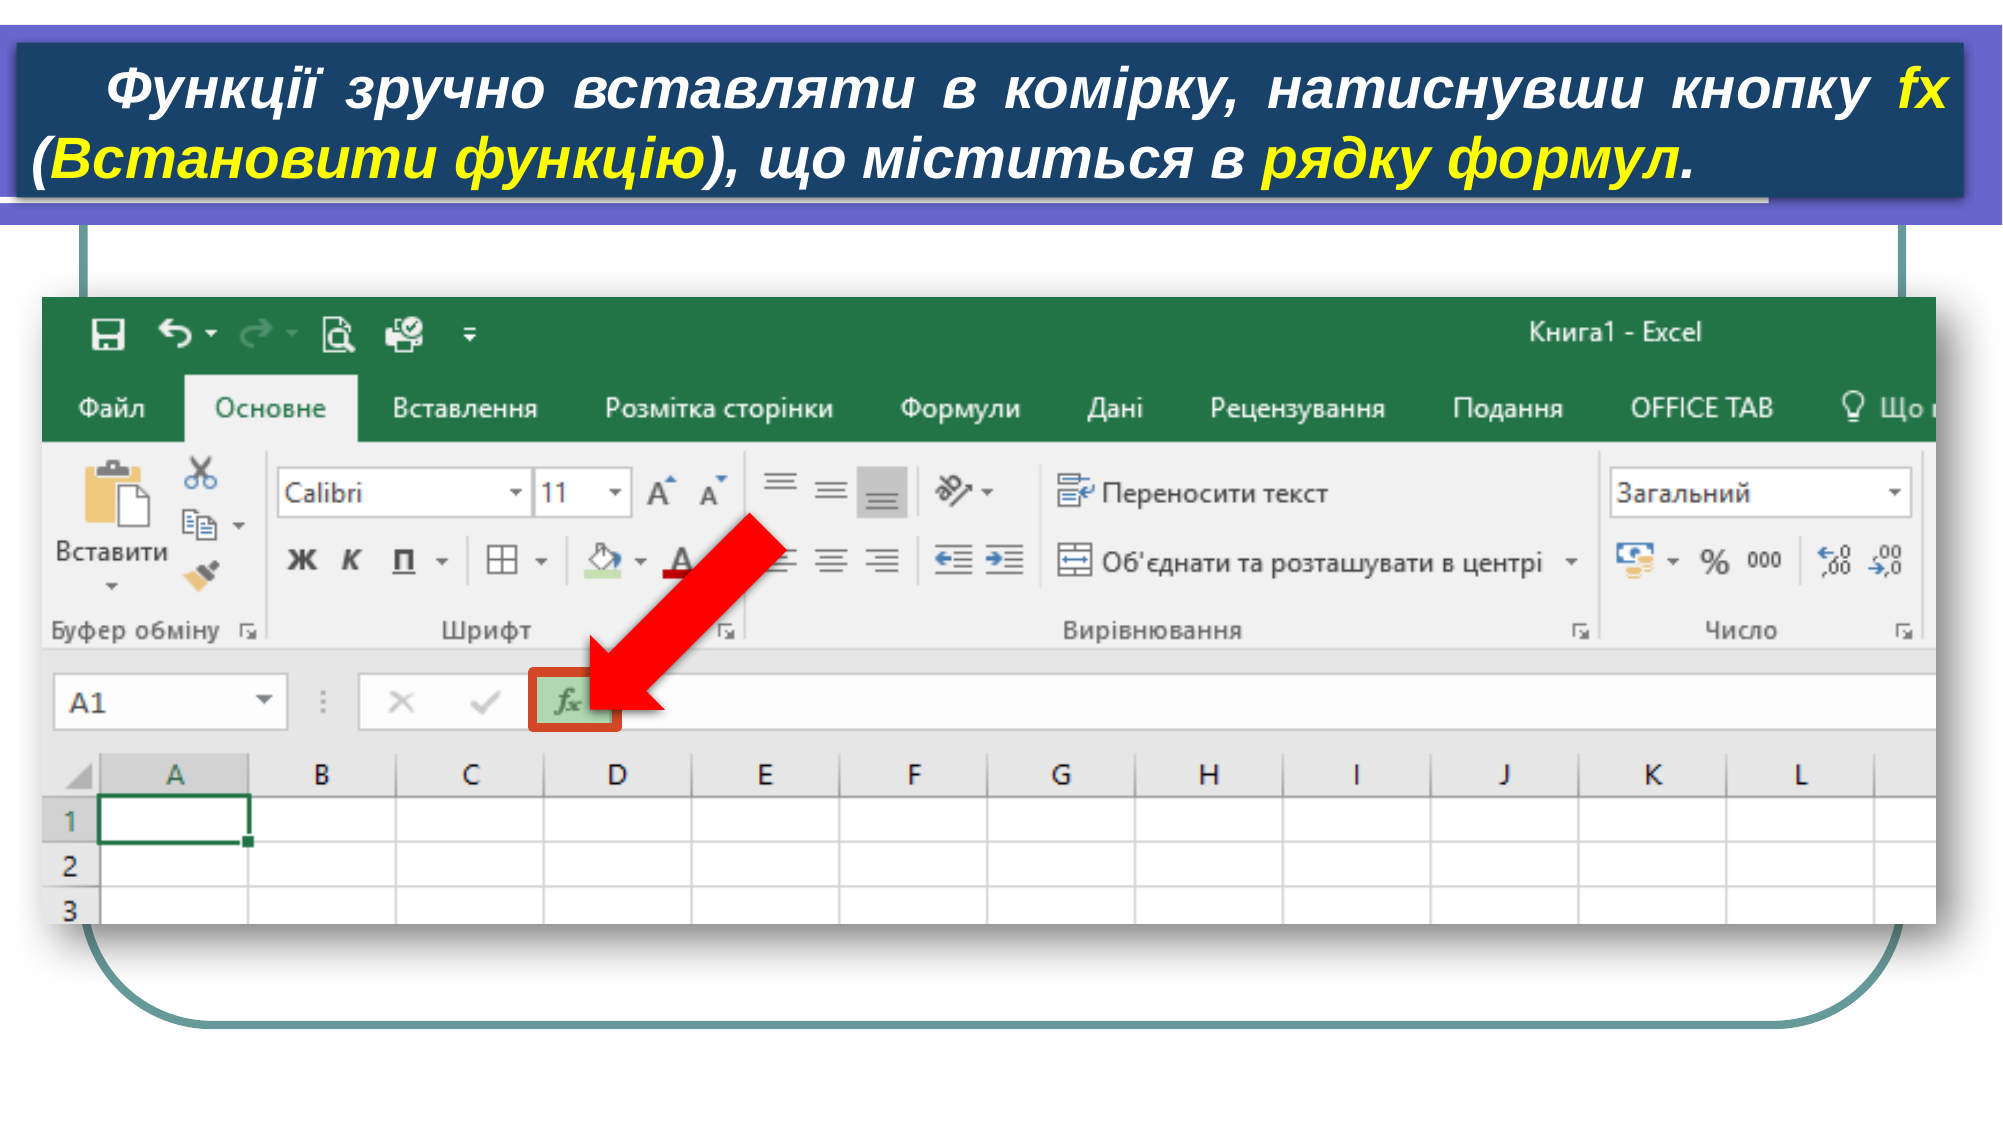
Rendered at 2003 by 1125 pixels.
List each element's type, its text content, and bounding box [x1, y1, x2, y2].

text_box Функції зручно вставляти в комірку, натиснувши кнопку fx (Встановити функцію), що міститься в рядку формул. [16, 42, 1964, 198]
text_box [42, 297, 1936, 924]
